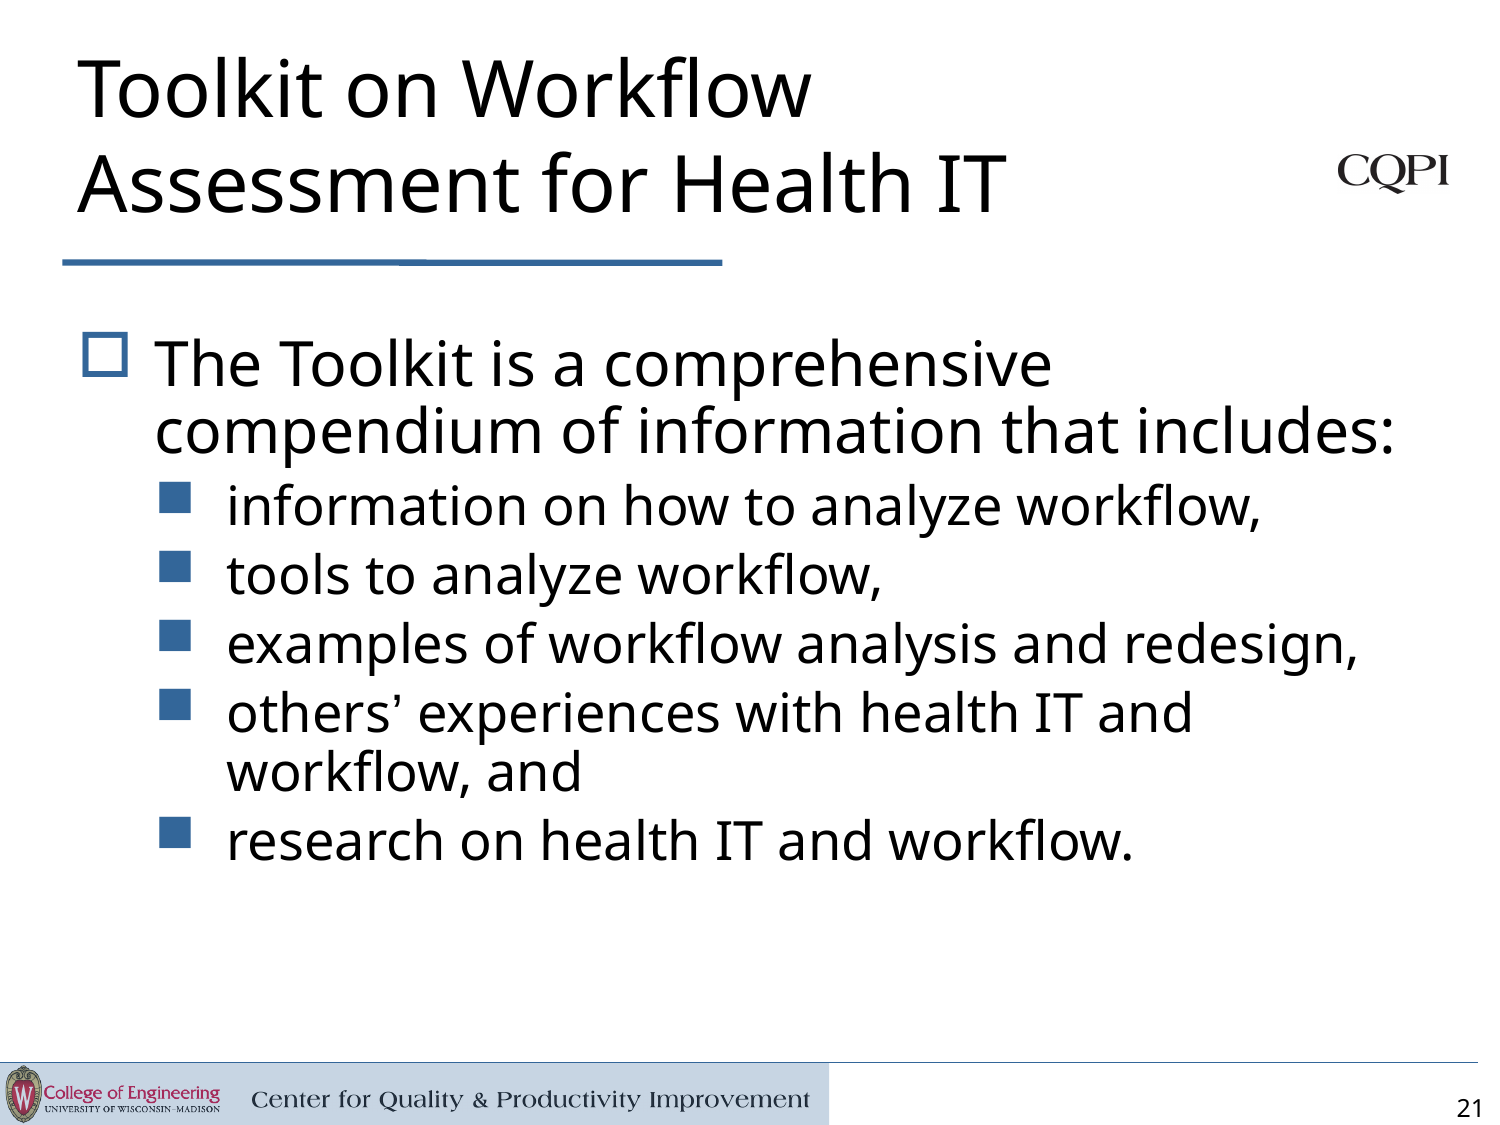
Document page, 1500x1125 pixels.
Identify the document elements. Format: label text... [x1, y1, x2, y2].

list The Toolkit is a comprehensive compendium of information that includes: information on how to analyze workflow, tools to analyze workflow, examples of workflow analysis and redesign, others’ experiences with health IT and workflow, and research on health IT and workflow. [62, 324, 1445, 971]
picture [1337, 154, 1450, 194]
picture [251, 1090, 810, 1112]
title Toolkit on Workflow Assessment for Health IT [62, 20, 1288, 246]
picture [0, 1063, 225, 1125]
